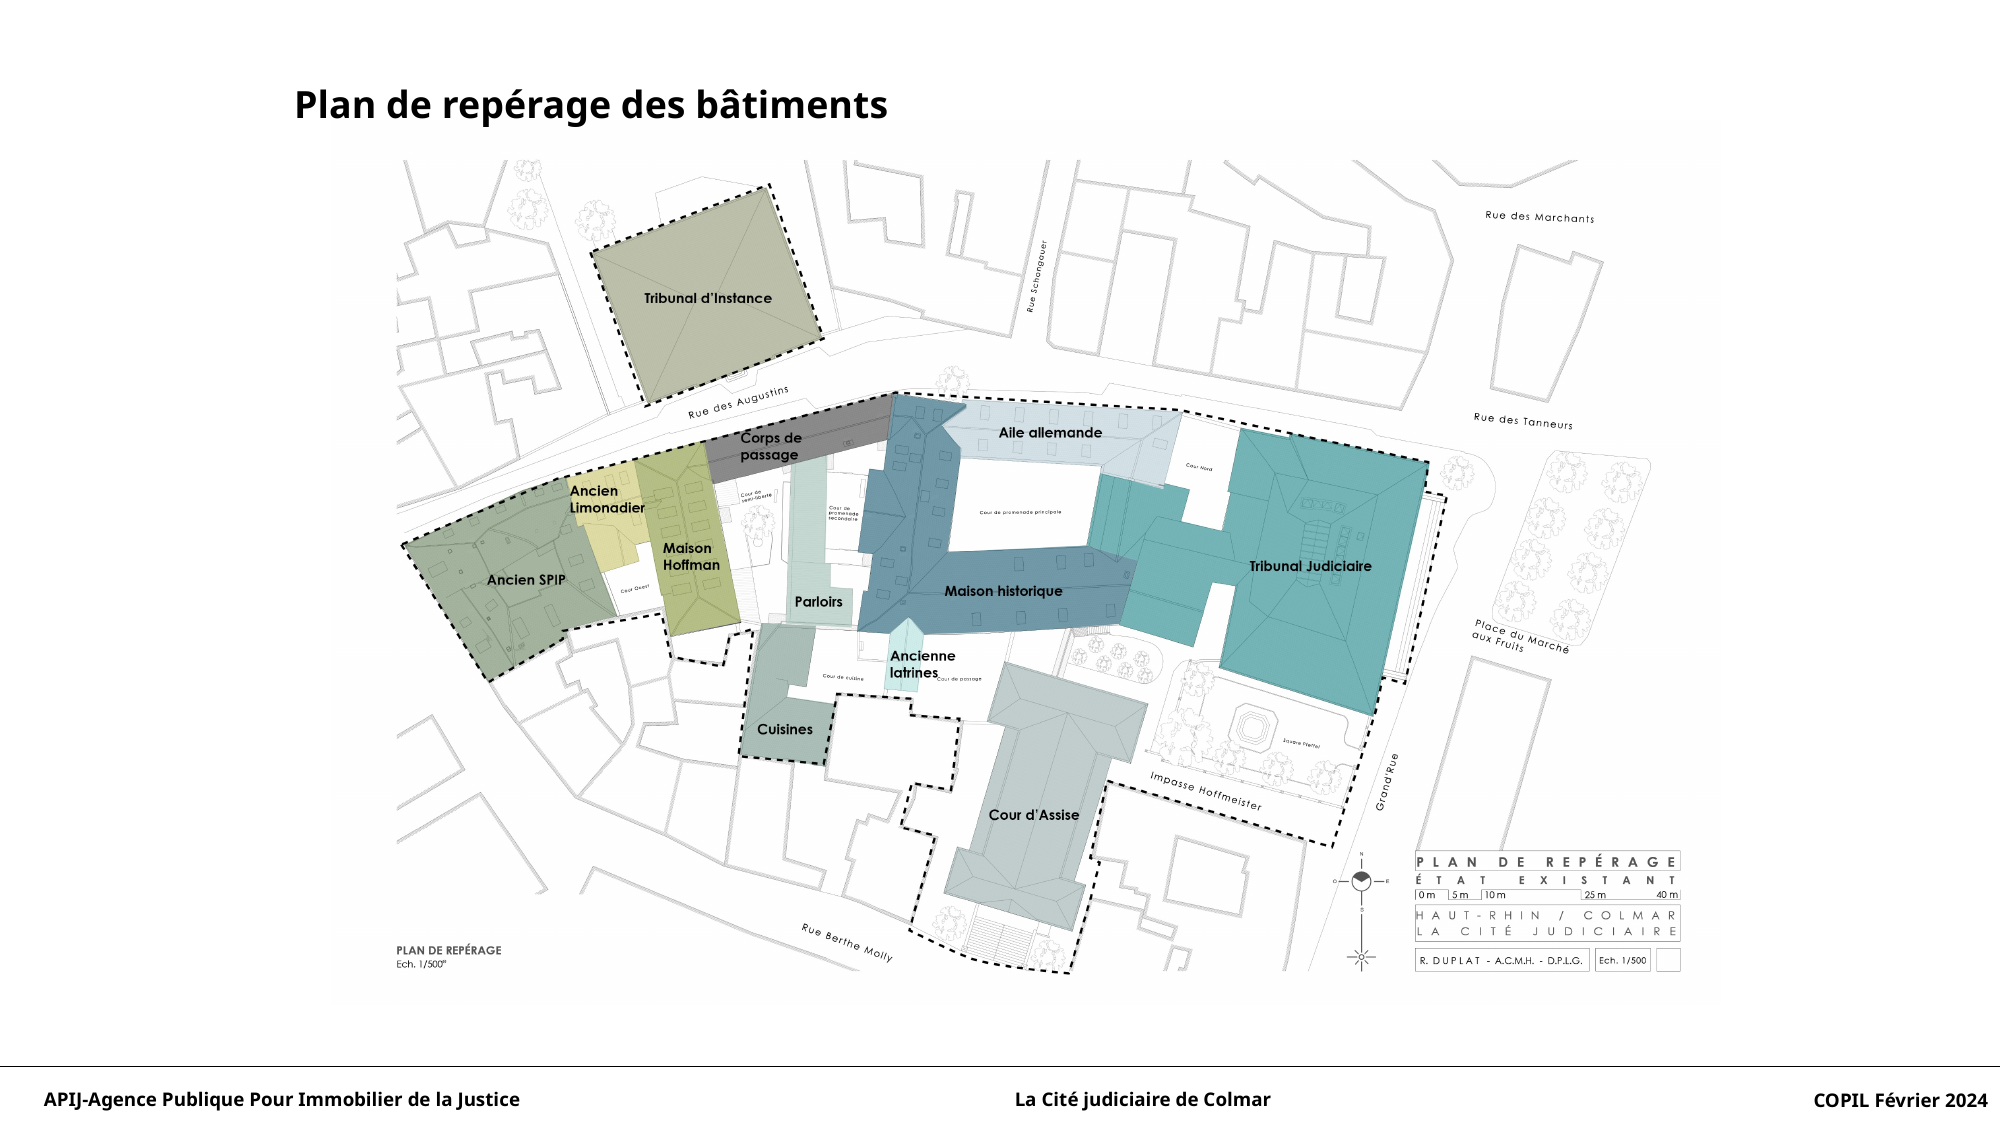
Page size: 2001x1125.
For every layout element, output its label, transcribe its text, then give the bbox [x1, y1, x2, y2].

text_box APIJ-Agence Publique Pour Immobilier de la Justice [29, 1080, 856, 1118]
text_box La Cité judiciaire de Colmar [999, 1080, 1382, 1118]
picture [330, 120, 1721, 1005]
text_box COPIL Février 2024 [1798, 1081, 2000, 1119]
text_box Plan de repérage des bâtiments [279, 74, 1183, 134]
